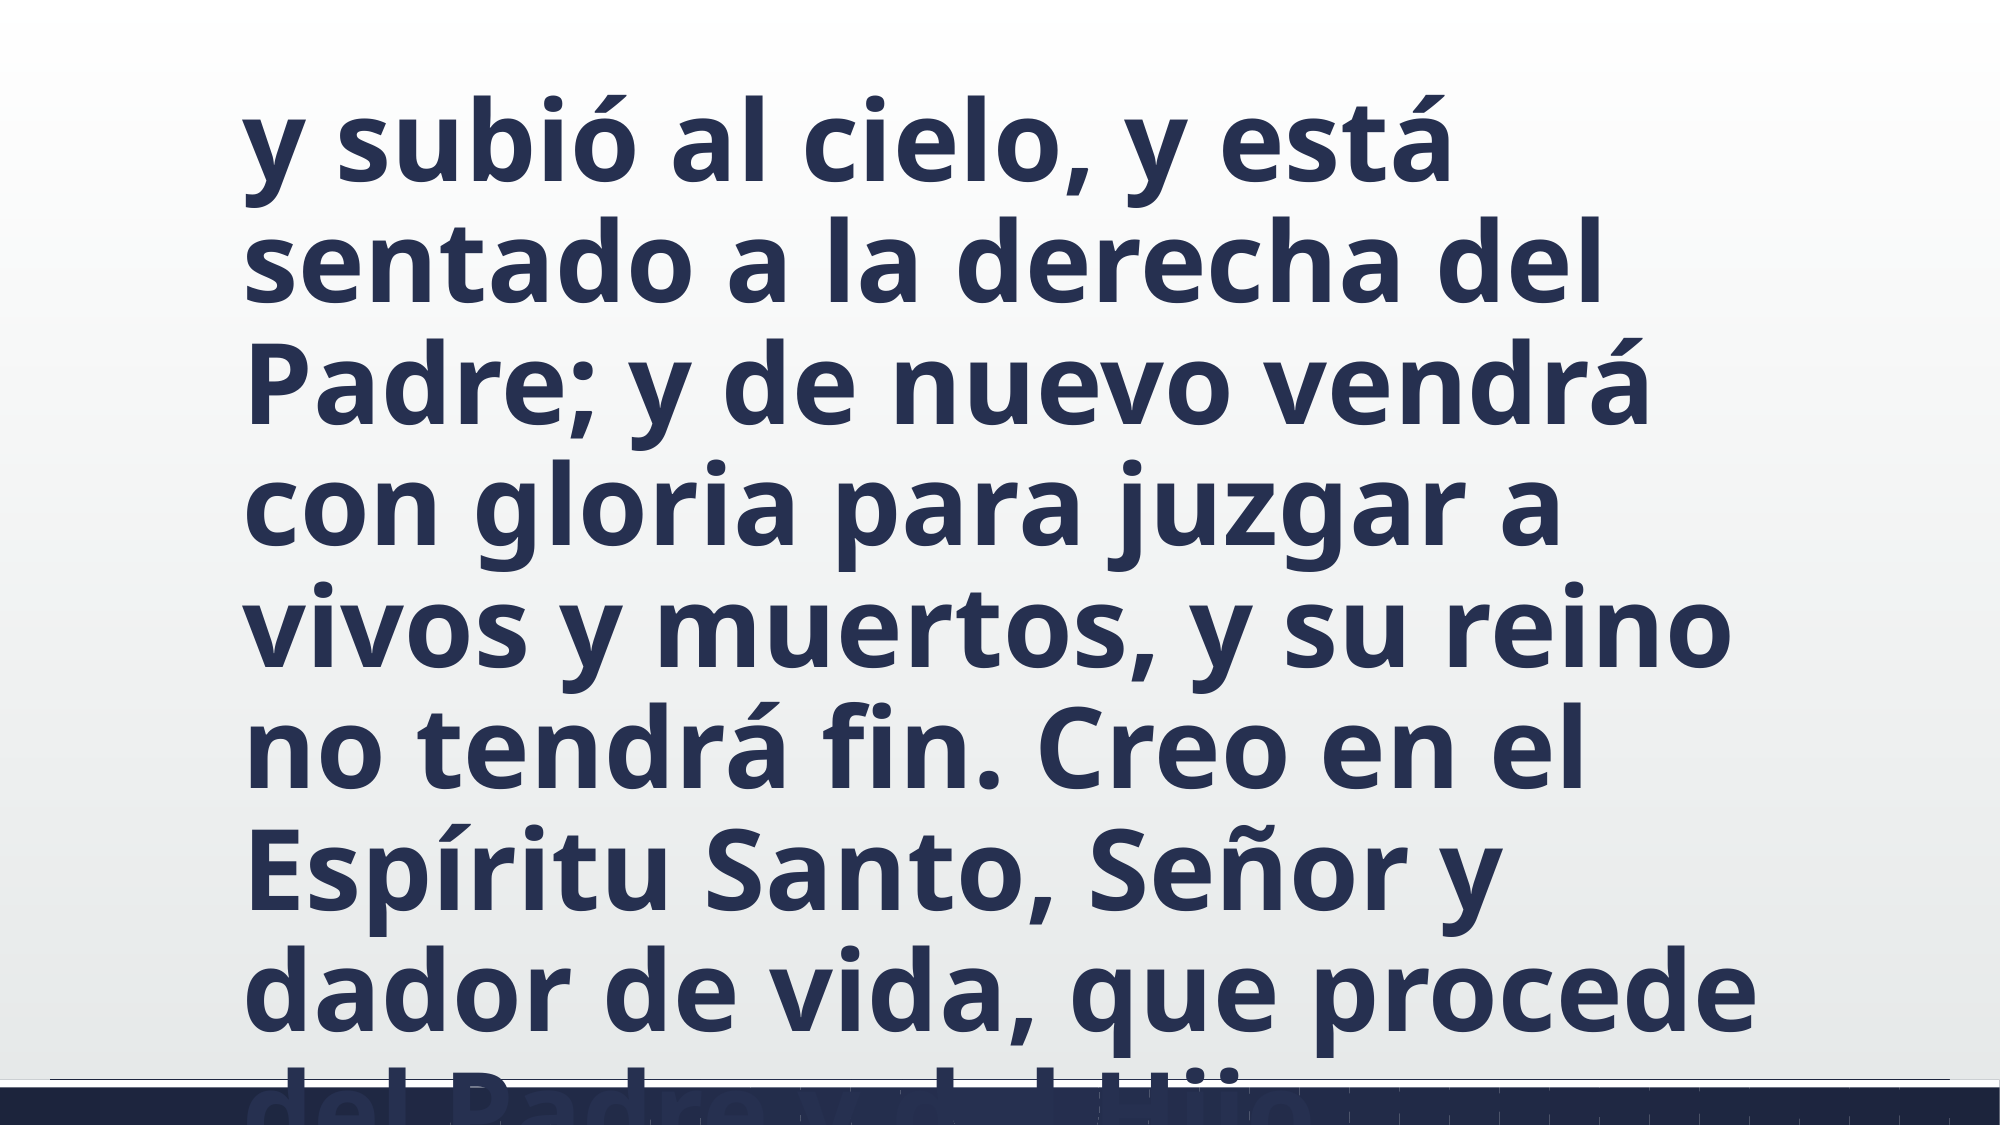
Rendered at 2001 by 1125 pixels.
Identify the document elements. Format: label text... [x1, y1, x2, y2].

list y subió al cielo, y está sentado a la derecha del Padre; y de nuevo vendrá con gloria para juzgar a vivos y muertos, y su reino no tendrá fin. Creo en el Espíritu Santo, Señor y dador de vida, que procede del Padre y del Hijo, [219, 76, 1780, 990]
